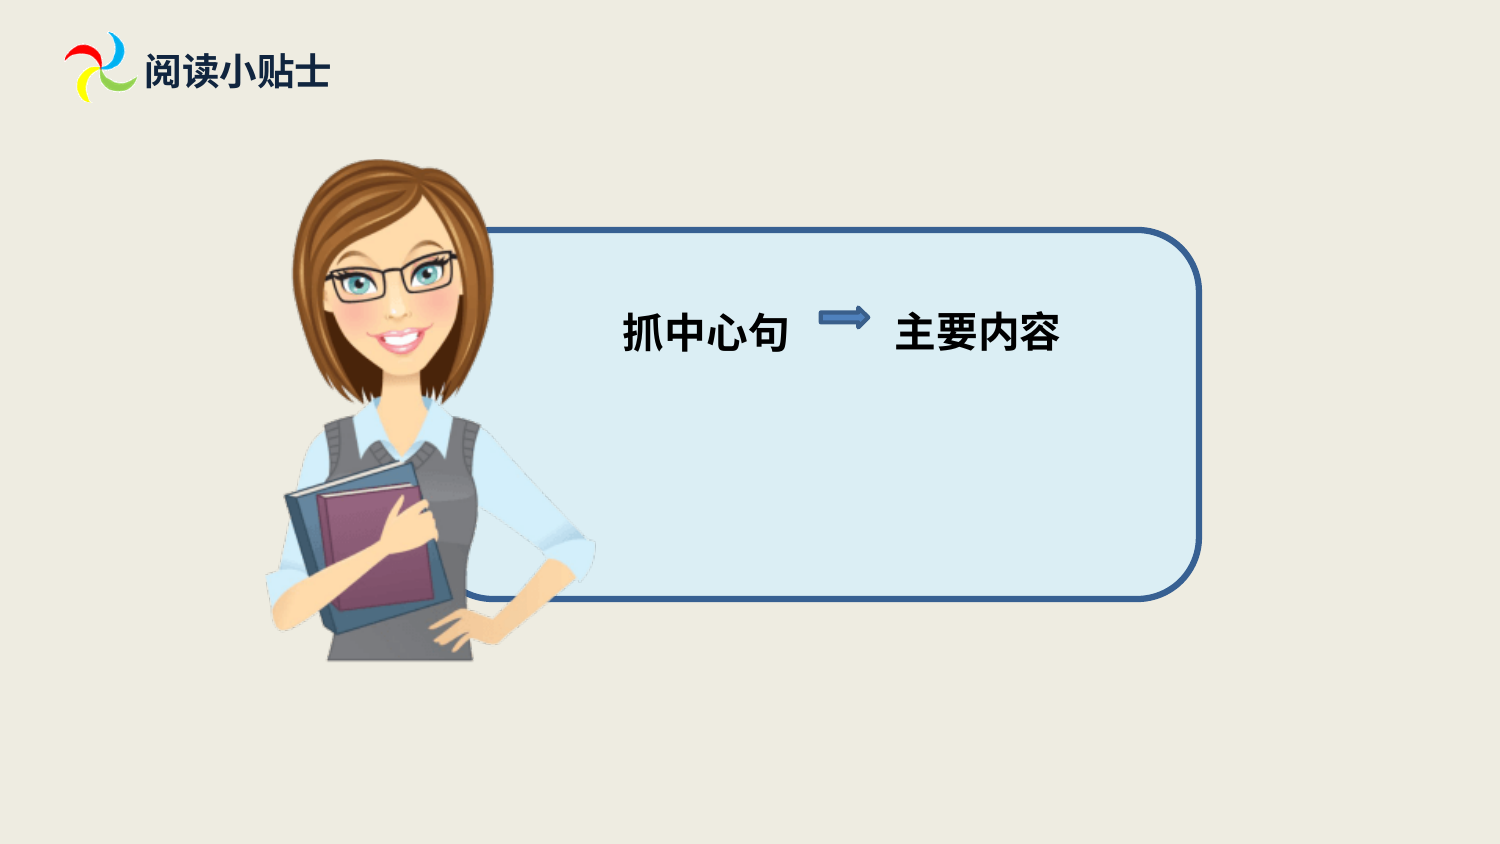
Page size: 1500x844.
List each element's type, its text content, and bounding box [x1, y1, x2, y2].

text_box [64, 31, 361, 104]
text_box [625, 229, 1200, 600]
picture [265, 158, 621, 671]
text_box 抓中心句 [941, 284, 1079, 328]
text_box [818, 305, 871, 330]
